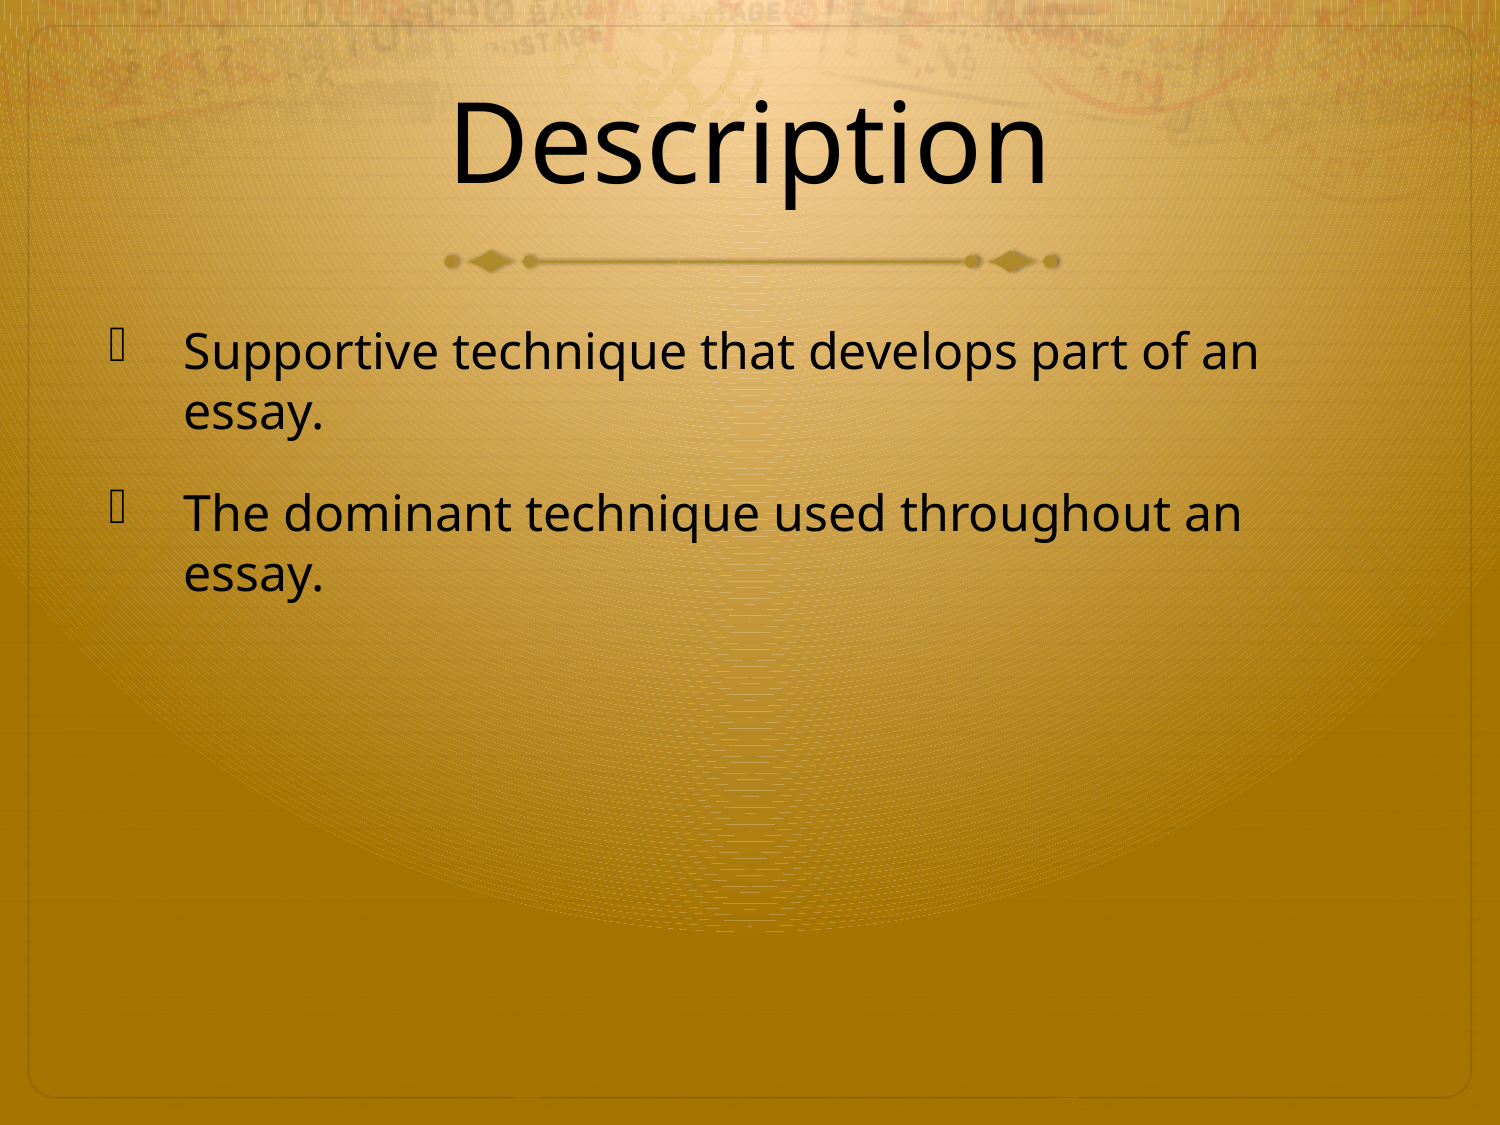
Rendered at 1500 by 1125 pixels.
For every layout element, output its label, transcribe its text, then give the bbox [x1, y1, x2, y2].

list Supportive technique that develops part of an essay. The dominant technique used throughout an essay. [93, 312, 1407, 988]
title Description [93, 45, 1407, 233]
picture [0, 0, 1500, 1125]
